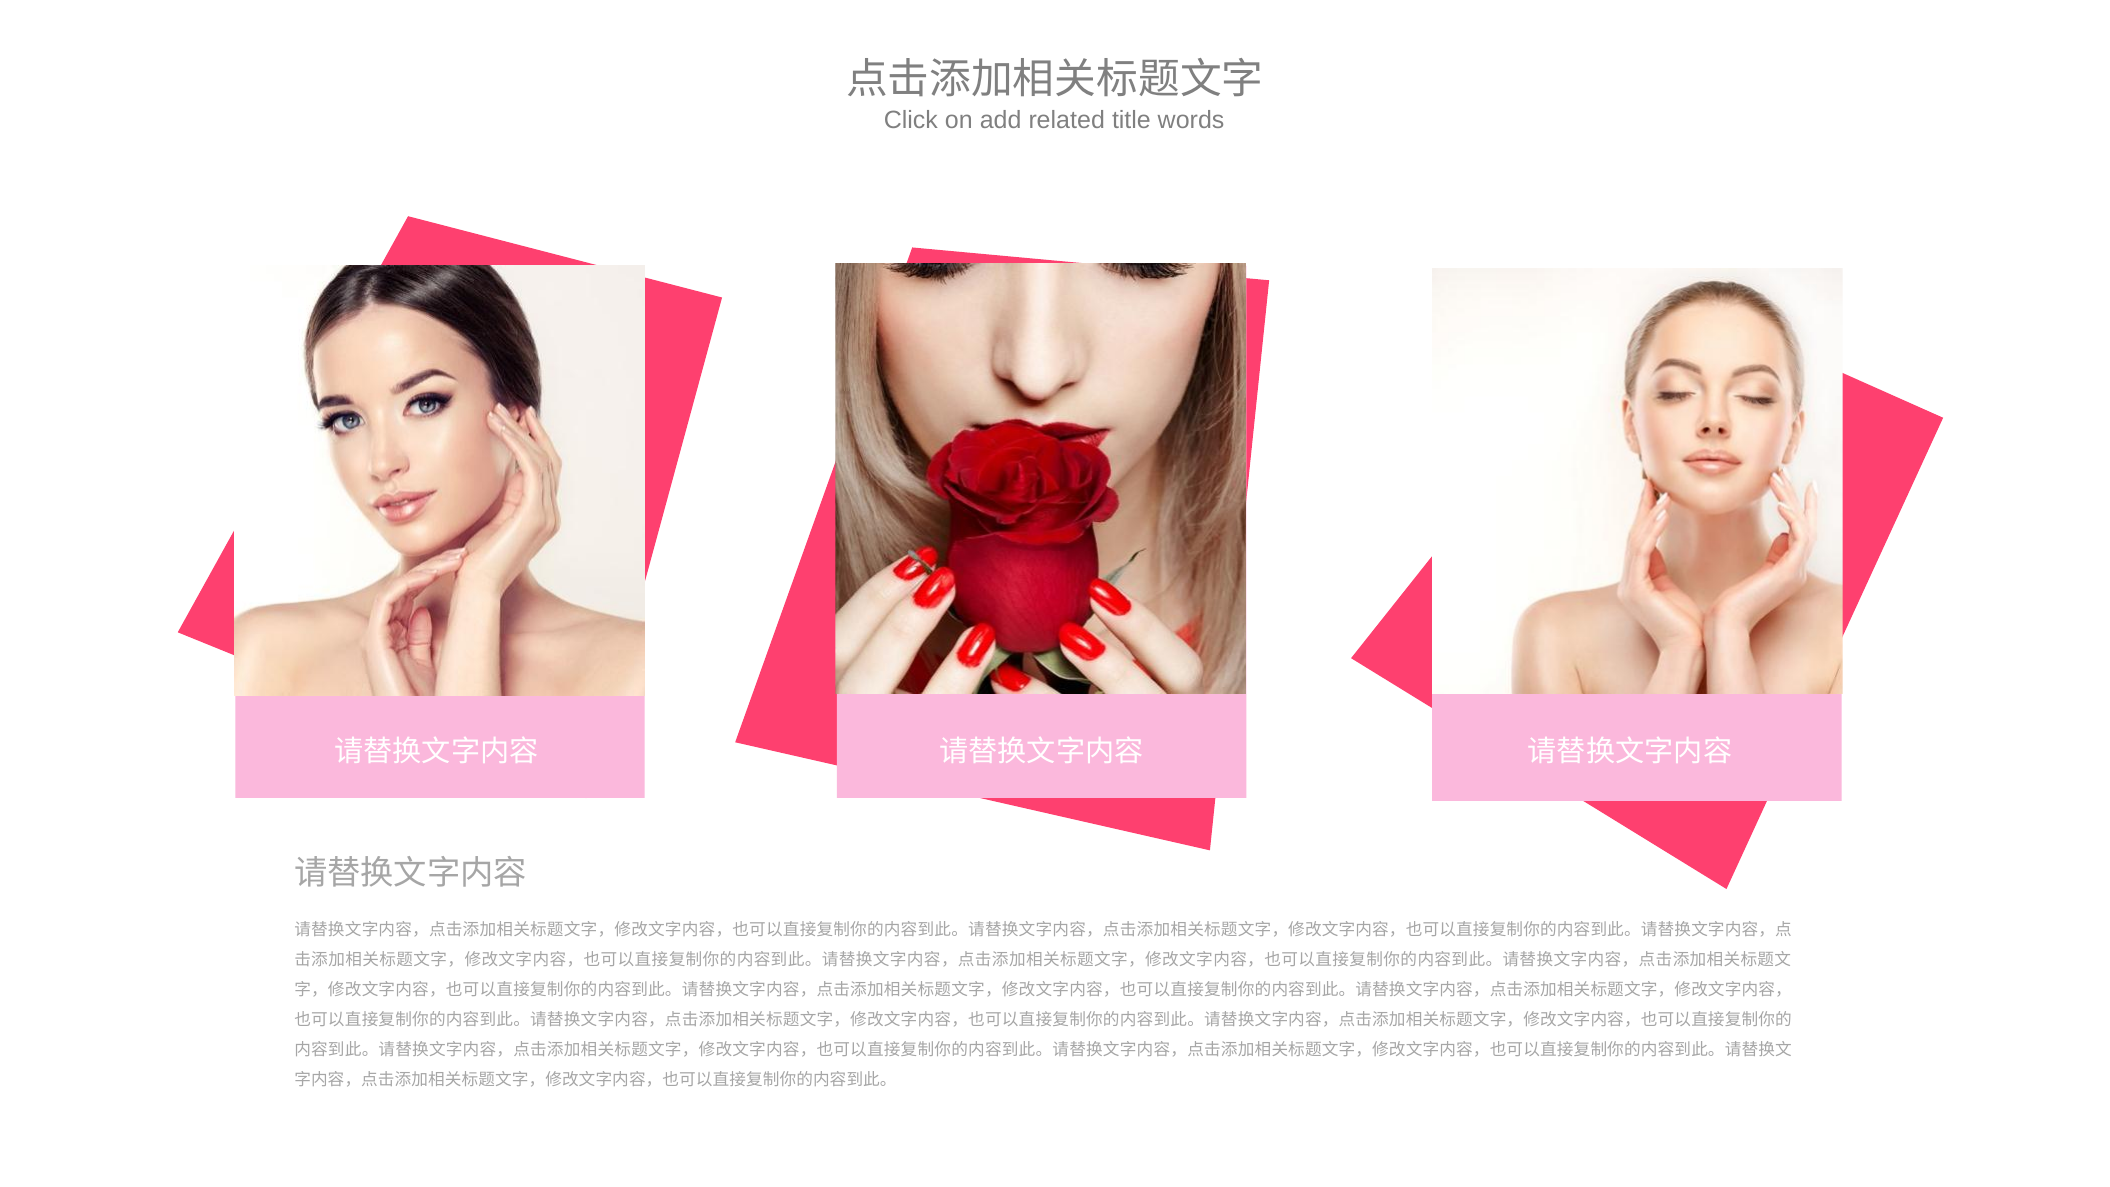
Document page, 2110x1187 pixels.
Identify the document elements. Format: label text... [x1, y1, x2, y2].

text_box 请替换文字内容 [1512, 707, 1748, 775]
text_box Click on add related title words [864, 95, 1246, 158]
text_box [1247, 278, 1270, 494]
text_box [646, 277, 723, 578]
text_box [1583, 801, 1767, 823]
text_box [1844, 373, 1944, 634]
text_box 请替换文字内容 [319, 707, 554, 775]
text_box [1351, 557, 1432, 708]
text_box [834, 262, 1247, 694]
text_box [235, 697, 645, 798]
text_box [233, 265, 646, 697]
text_box [1432, 694, 1842, 801]
text_box [907, 247, 1071, 262]
text_box [836, 694, 1247, 798]
text_box [381, 216, 597, 265]
text_box [1431, 268, 1844, 694]
text_box [980, 798, 1216, 823]
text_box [279, 823, 1809, 1099]
text_box 点击添加相关标题文字 [803, 44, 1307, 107]
text_box 请替换文字内容 [924, 707, 1159, 775]
text_box [735, 466, 836, 766]
text_box [177, 532, 233, 655]
